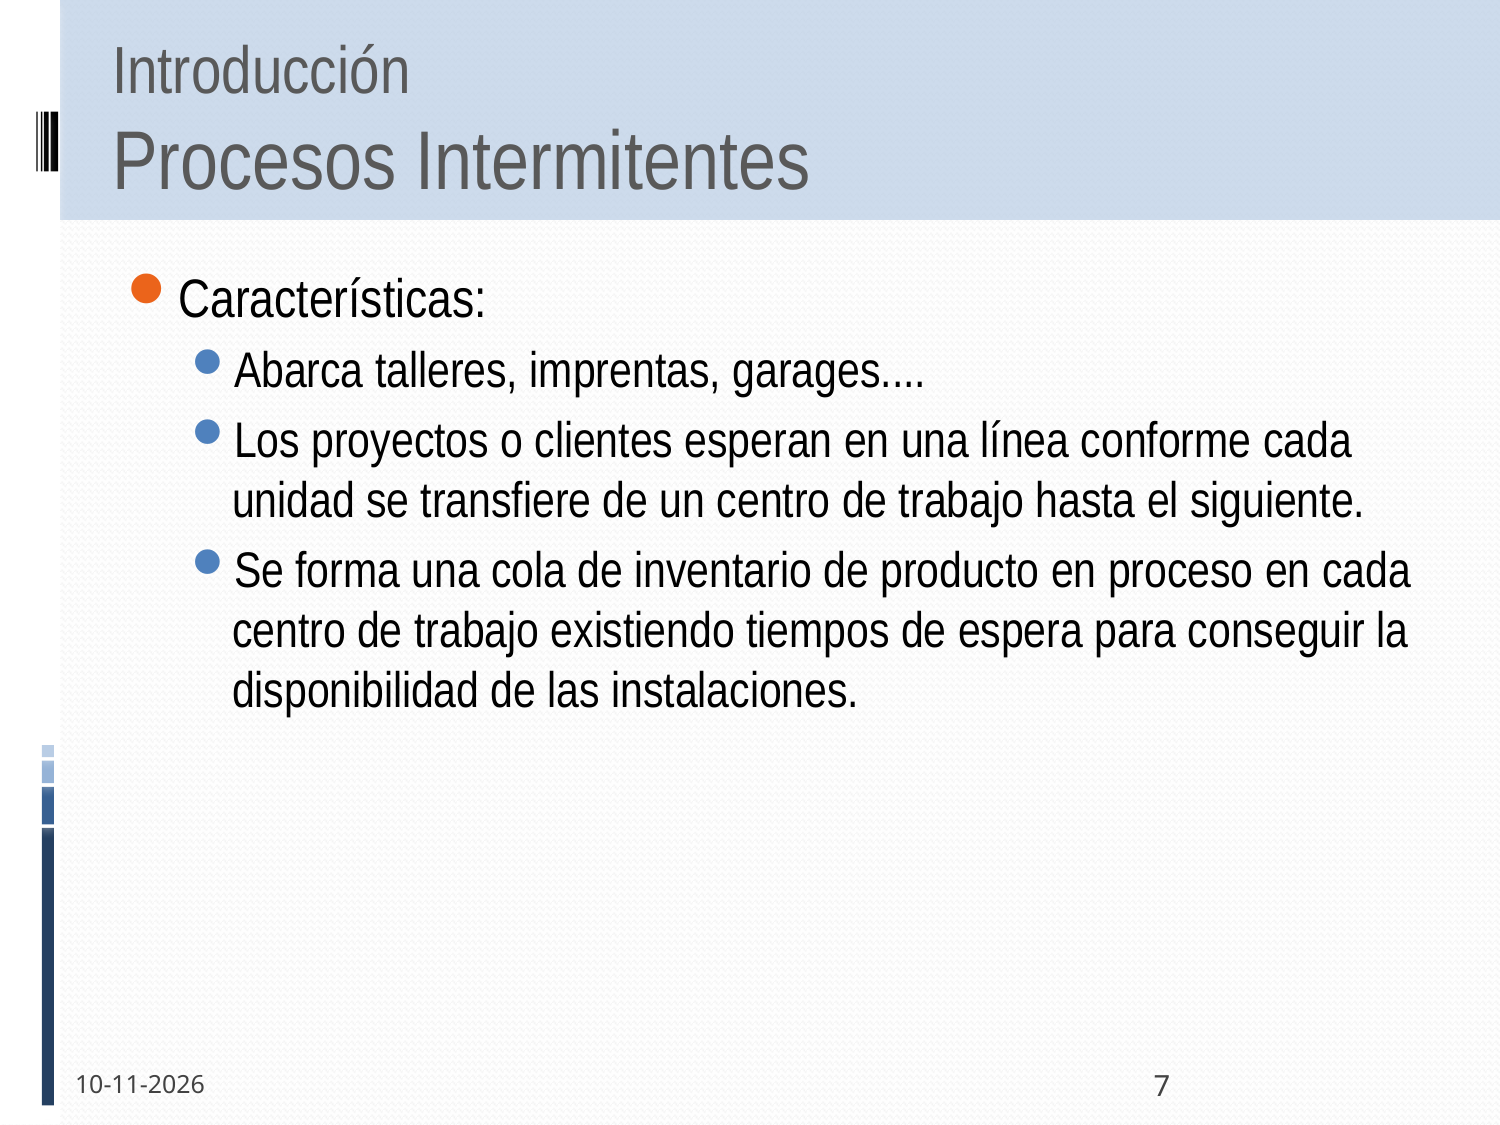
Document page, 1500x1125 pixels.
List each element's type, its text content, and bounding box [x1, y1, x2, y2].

list Características: Abarca talleres, imprentas, garages.... Los proyectos o clientes esperan en una línea conforme cada unidad se transfiere de un centro de trabajo hasta el siguiente. Se forma una cola de inventario de producto en proceso en cada centro de trabajo existiendo tiempos de espera para conseguir la disponibilidad de las instalaciones. [111, 255, 1436, 1038]
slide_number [75, 1042, 243, 1103]
slide_number 7 [1045, 1046, 1171, 1107]
title Introducción Procesos Intermitentes [111, 18, 1436, 207]
